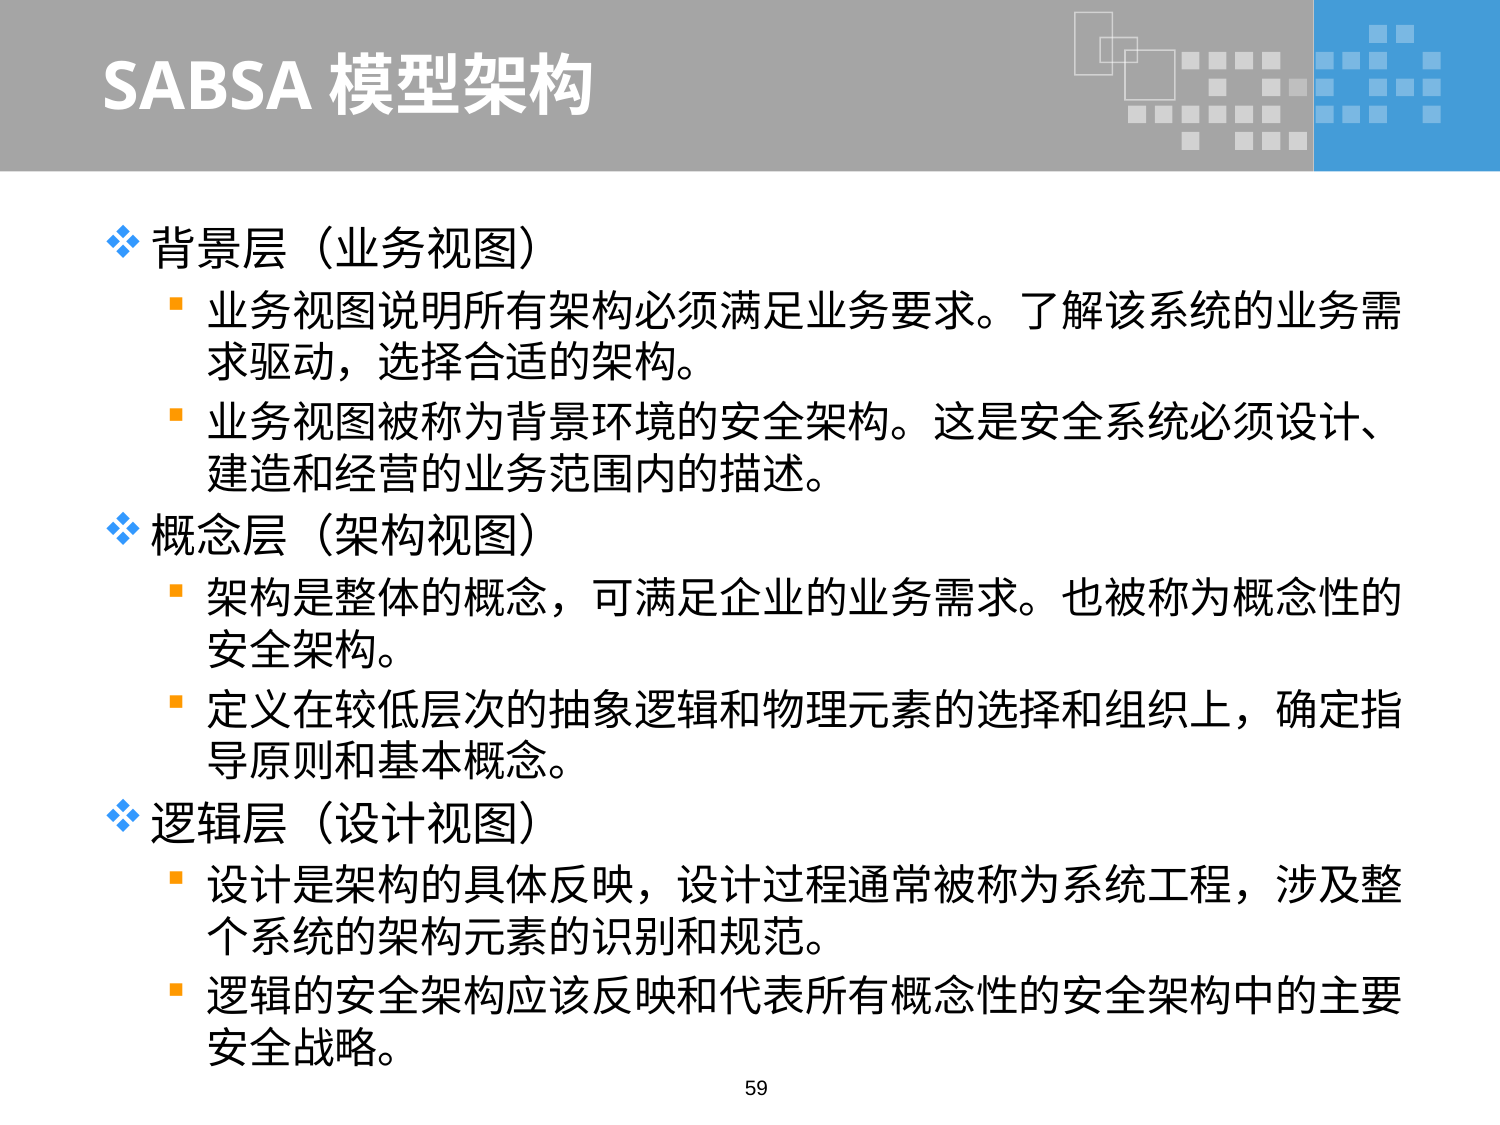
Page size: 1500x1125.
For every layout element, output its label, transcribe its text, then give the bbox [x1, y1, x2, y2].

title SABSA模型架构 [87, 42, 1252, 123]
list 背景层（业务视图） 业务视图说明所有架构必须满足业务要求。了解该系统的业务需求驱动，选择合适的架构。 业务视图被称为背景环境的安全架构。这是安全系统必须设计、建造和经营的业务范围内的描述。 概念层（架构视图） 架构是整体的概念，可满足企业的业务需求。也被称为概念性的安全架构。 定义在较低层次的抽象逻辑和物理元素的选择和组织上，确定指导原则和基本概念。 逻辑层（设计视图） 设计是架构的具体反映，设计过程通常被称为系统工程，涉及整个系统的架构元素的识别和规范。 逻辑的安全架构应该反映和代表所有概念性的安全架构中的主要安全战略。 [87, 212, 1432, 1083]
slide_number 59 [687, 1066, 826, 1111]
